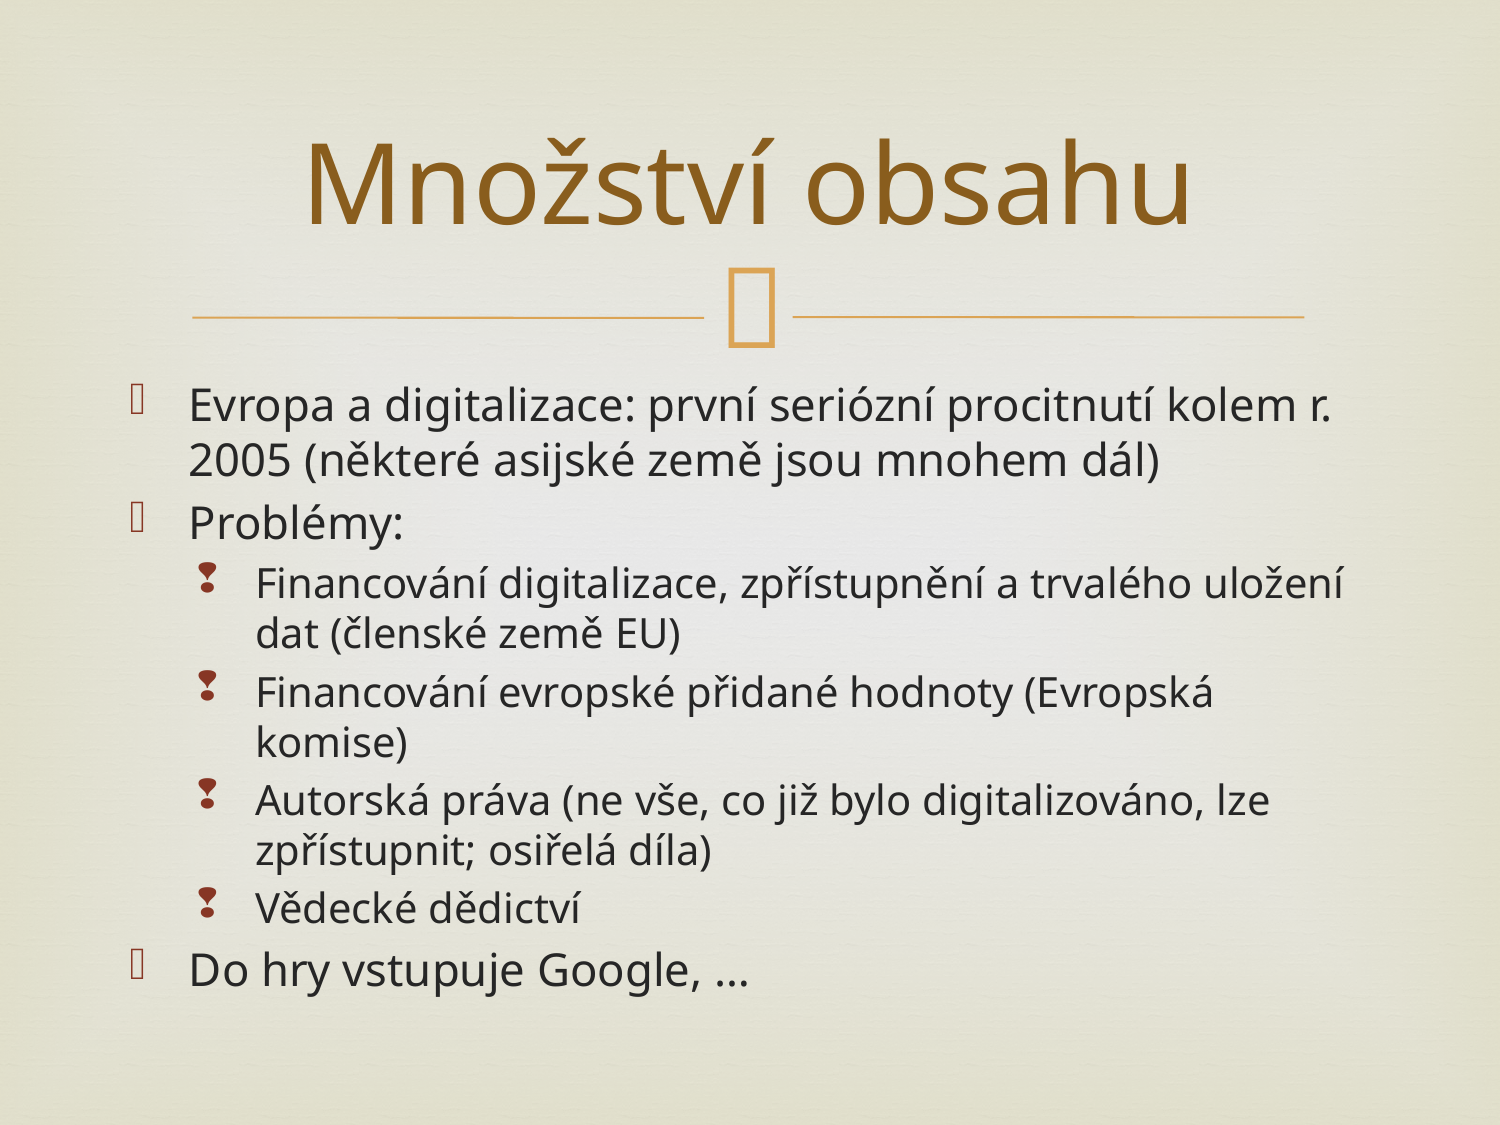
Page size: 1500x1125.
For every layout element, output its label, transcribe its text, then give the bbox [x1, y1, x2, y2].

list Evropa a digitalizace: první seriózní procitnutí kolem r. 2005 (některé asijské země jsou mnohem dál) Problémy: Financování digitalizace, zpřístupnění a trvalého uložení dat (členské země EU) Financování evropské přidané hodnoty (Evropská komise) Autorská práva (ne vše, co již bylo digitalizováno, lze zpřístupnit; osiřelá díla) Vědecké dědictví Do hry vstupuje Google, … [114, 368, 1386, 1005]
title Množství obsahu [112, 93, 1386, 267]
